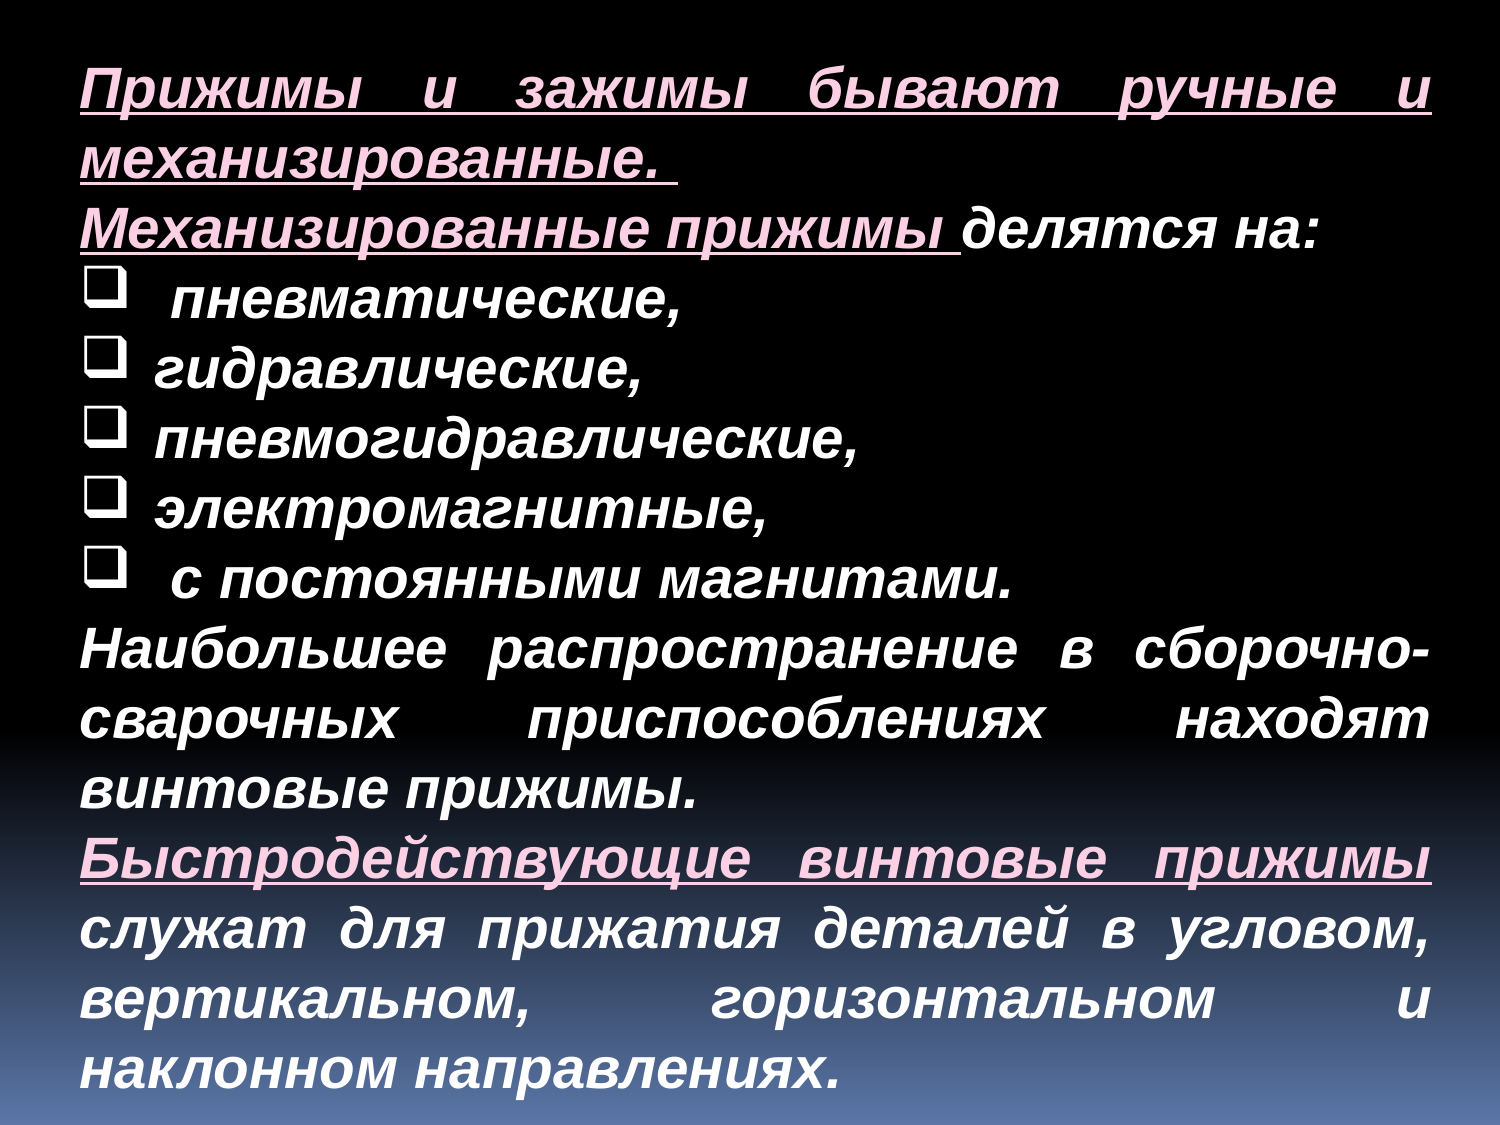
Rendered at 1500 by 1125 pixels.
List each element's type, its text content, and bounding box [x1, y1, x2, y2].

text_box Прижимы и зажимы бывают ручные и механизированные. Механизированные прижимы делятся на: пневматические, гидравлические, пневмогидравлические, электромагнитные, с постоянными магнитами. Наибольшее распространение в сборочно-сварочных приспособлениях находят винтовые прижимы. Быстродействующие винтовые прижимы служат для прижатия деталей в угловом, вертикальном, горизонтальном и наклонном направлениях. [64, 42, 1447, 1125]
